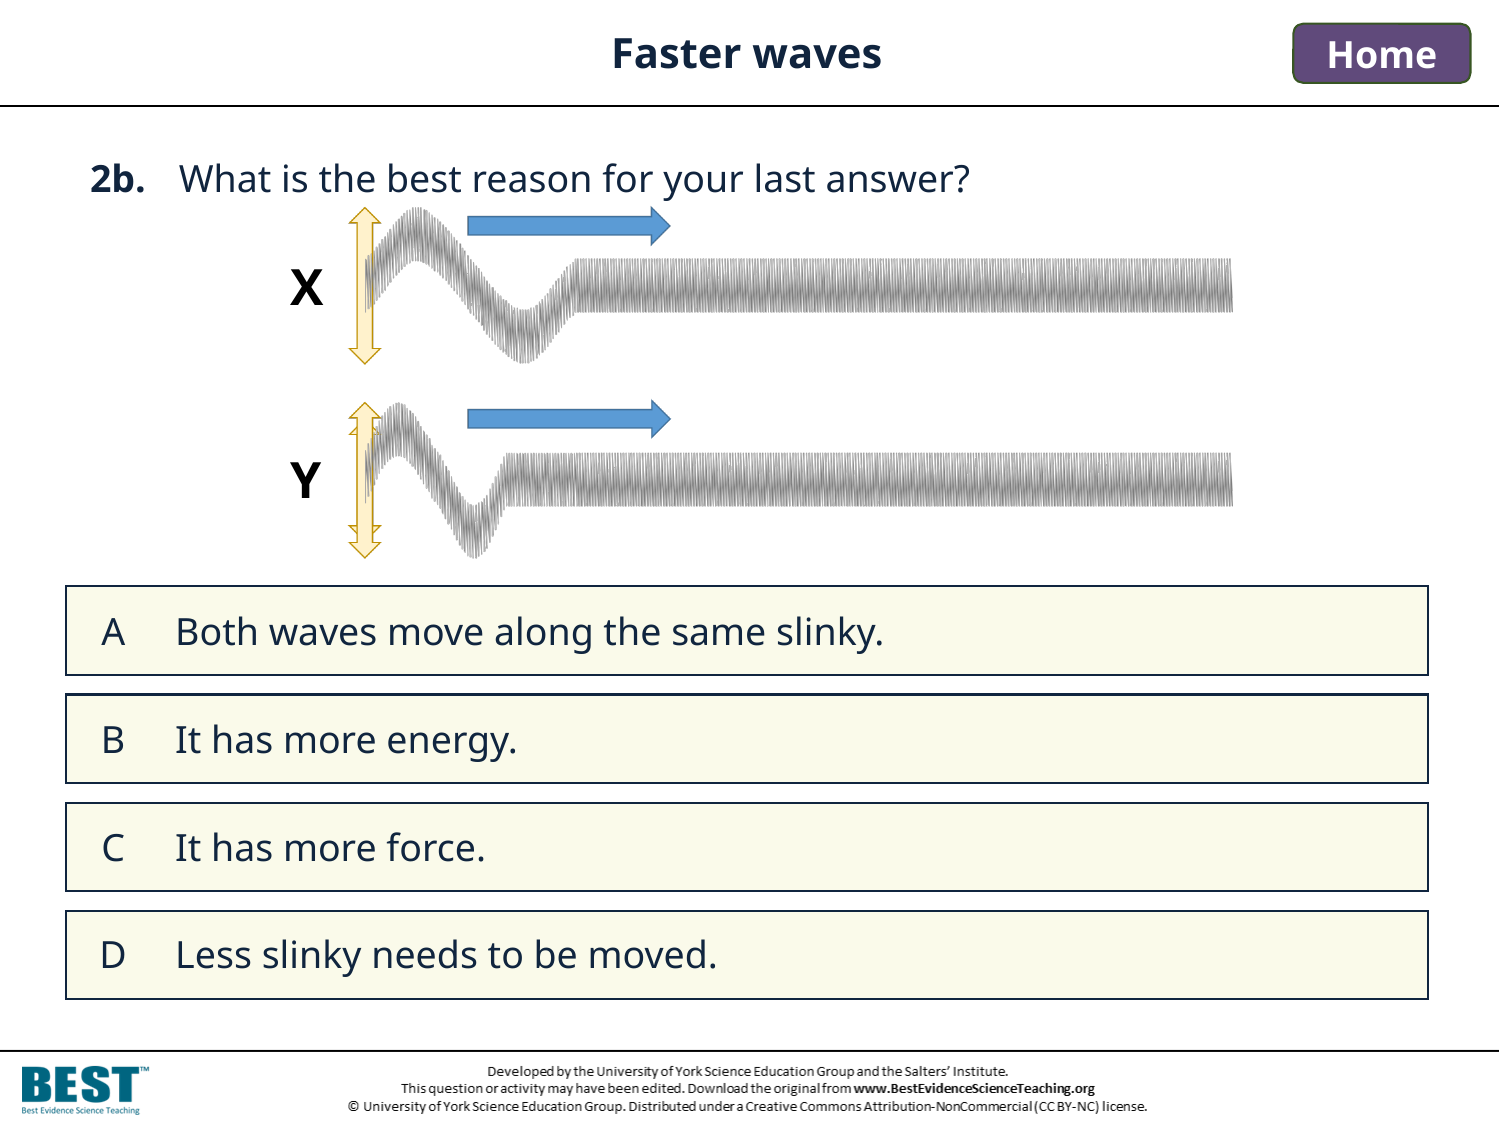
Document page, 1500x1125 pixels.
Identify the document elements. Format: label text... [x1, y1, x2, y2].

text_box Home [1292, 22, 1472, 84]
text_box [276, 205, 1233, 559]
picture [0, 105, 1500, 1125]
text_box Faster waves [23, 4, 1471, 99]
